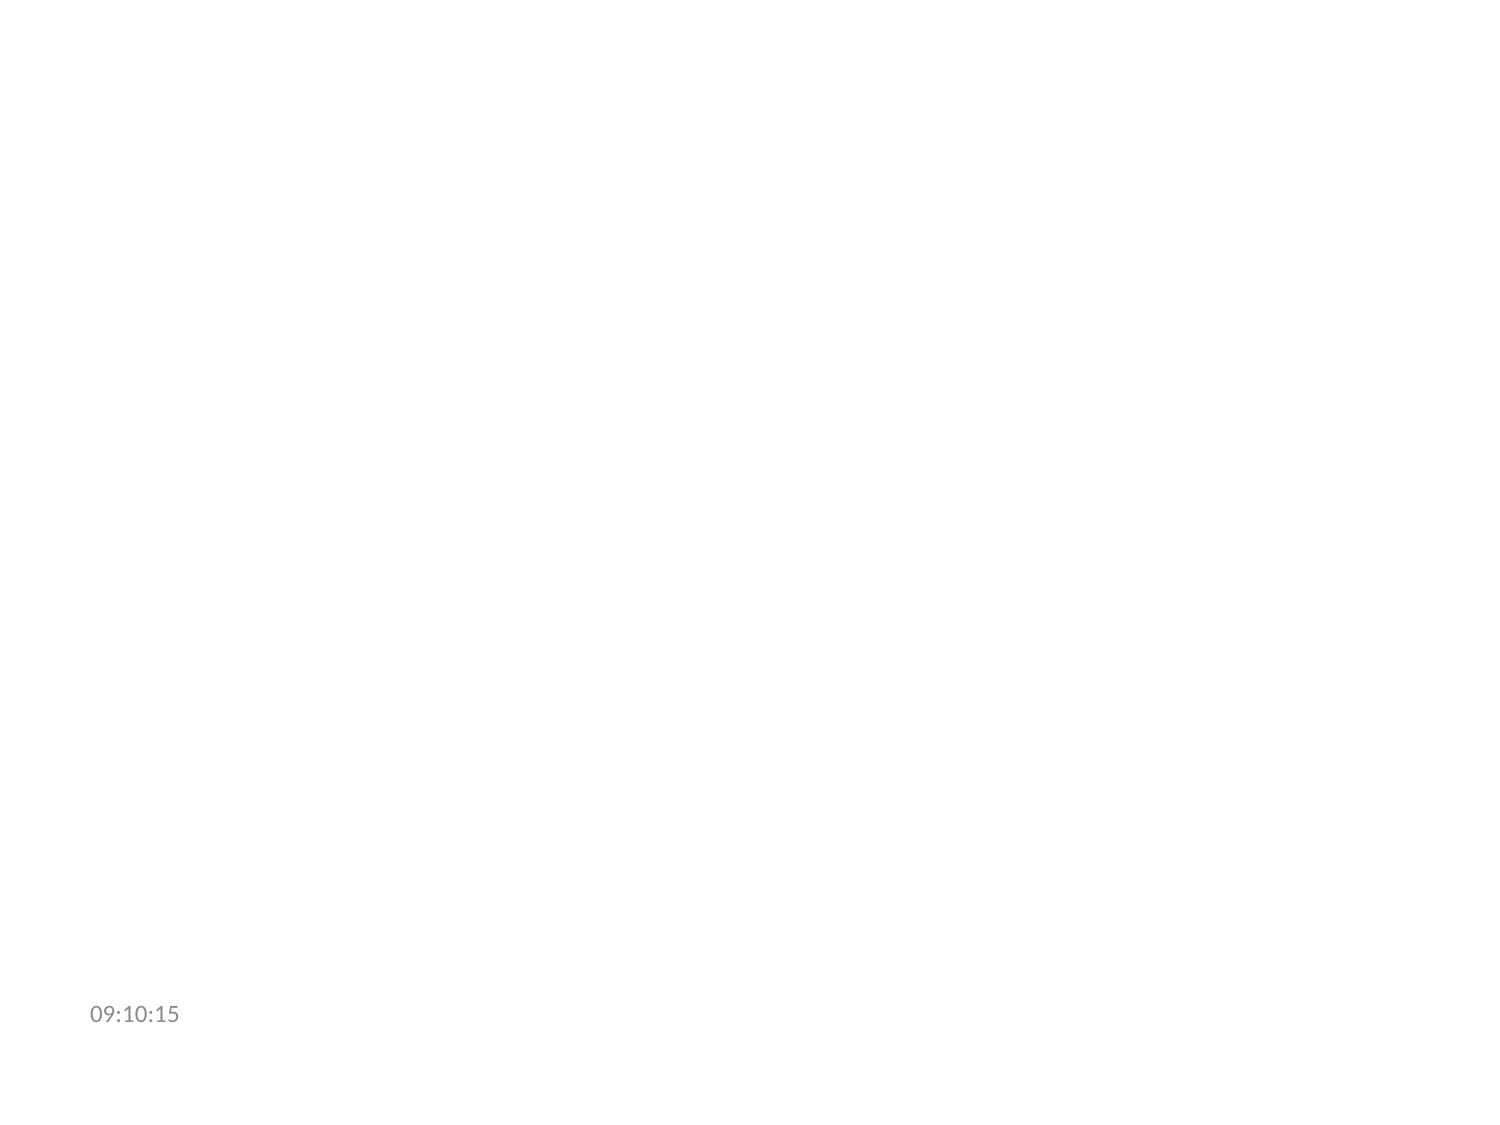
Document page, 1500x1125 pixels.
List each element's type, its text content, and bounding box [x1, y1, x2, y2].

text_box 15:35:09 [75, 982, 425, 1043]
